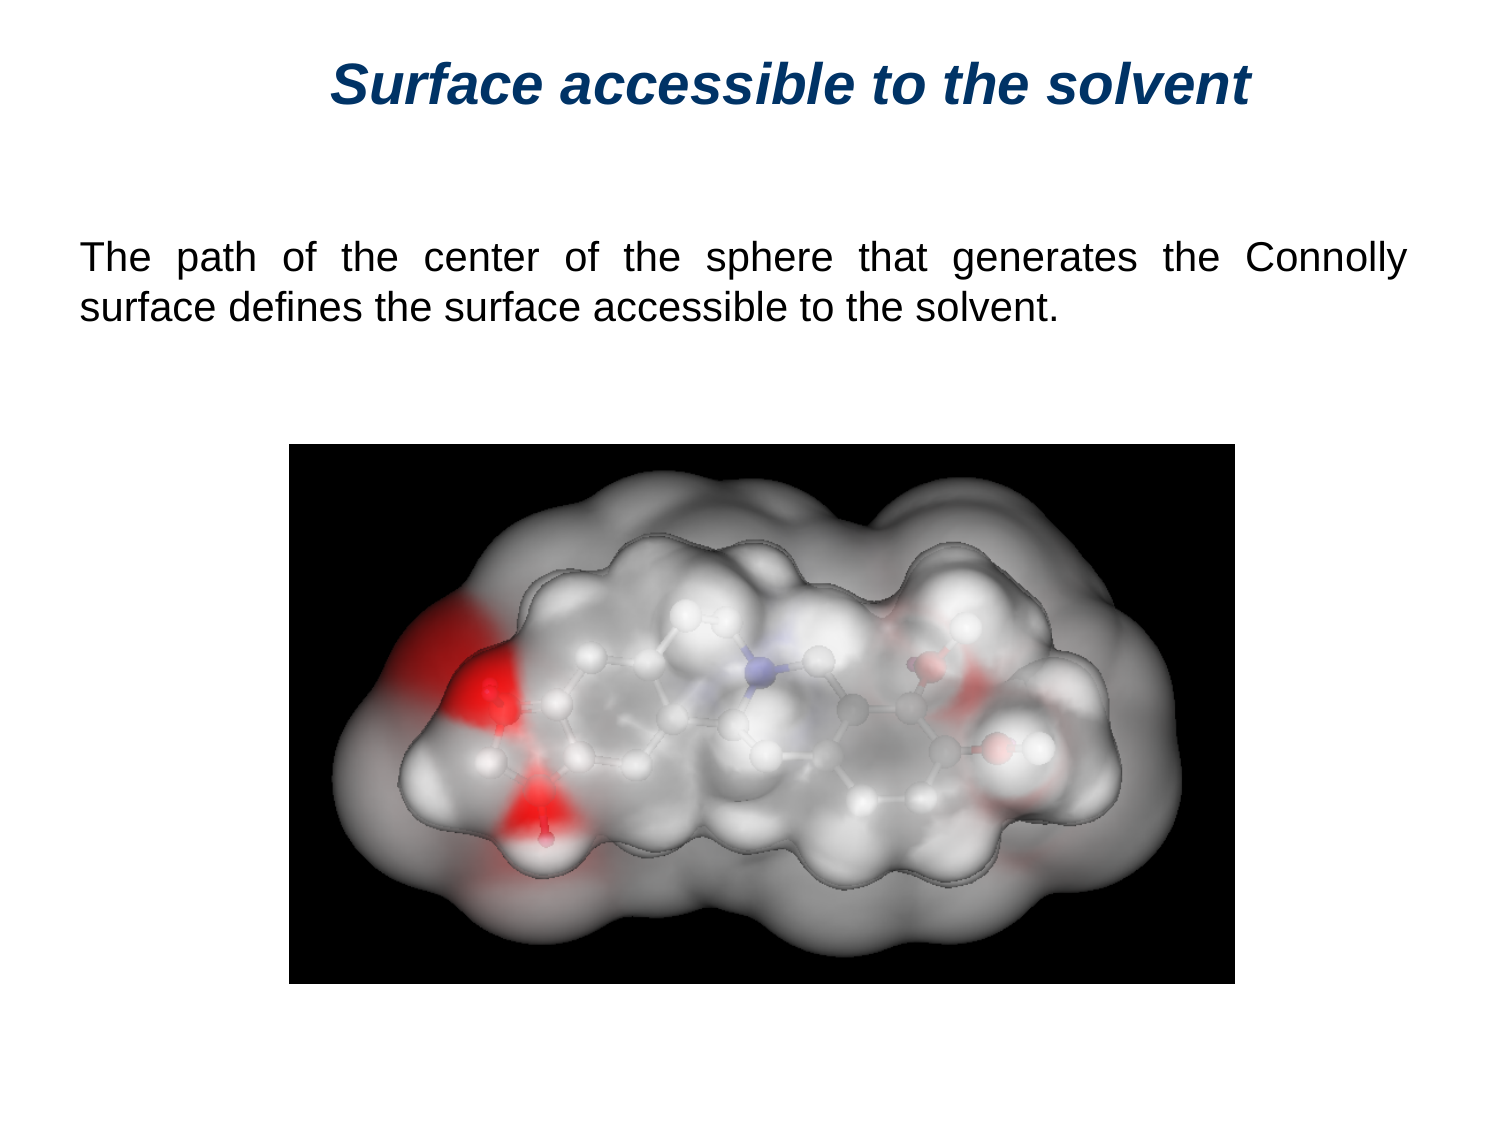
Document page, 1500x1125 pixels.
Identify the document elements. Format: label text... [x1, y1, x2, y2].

text_box The path of the center of the sphere that generates the Connolly surface defines the surface accessible to the solvent. [64, 222, 1424, 338]
picture [289, 443, 1235, 984]
text_box Surface accessible to the solvent [117, 47, 1465, 126]
